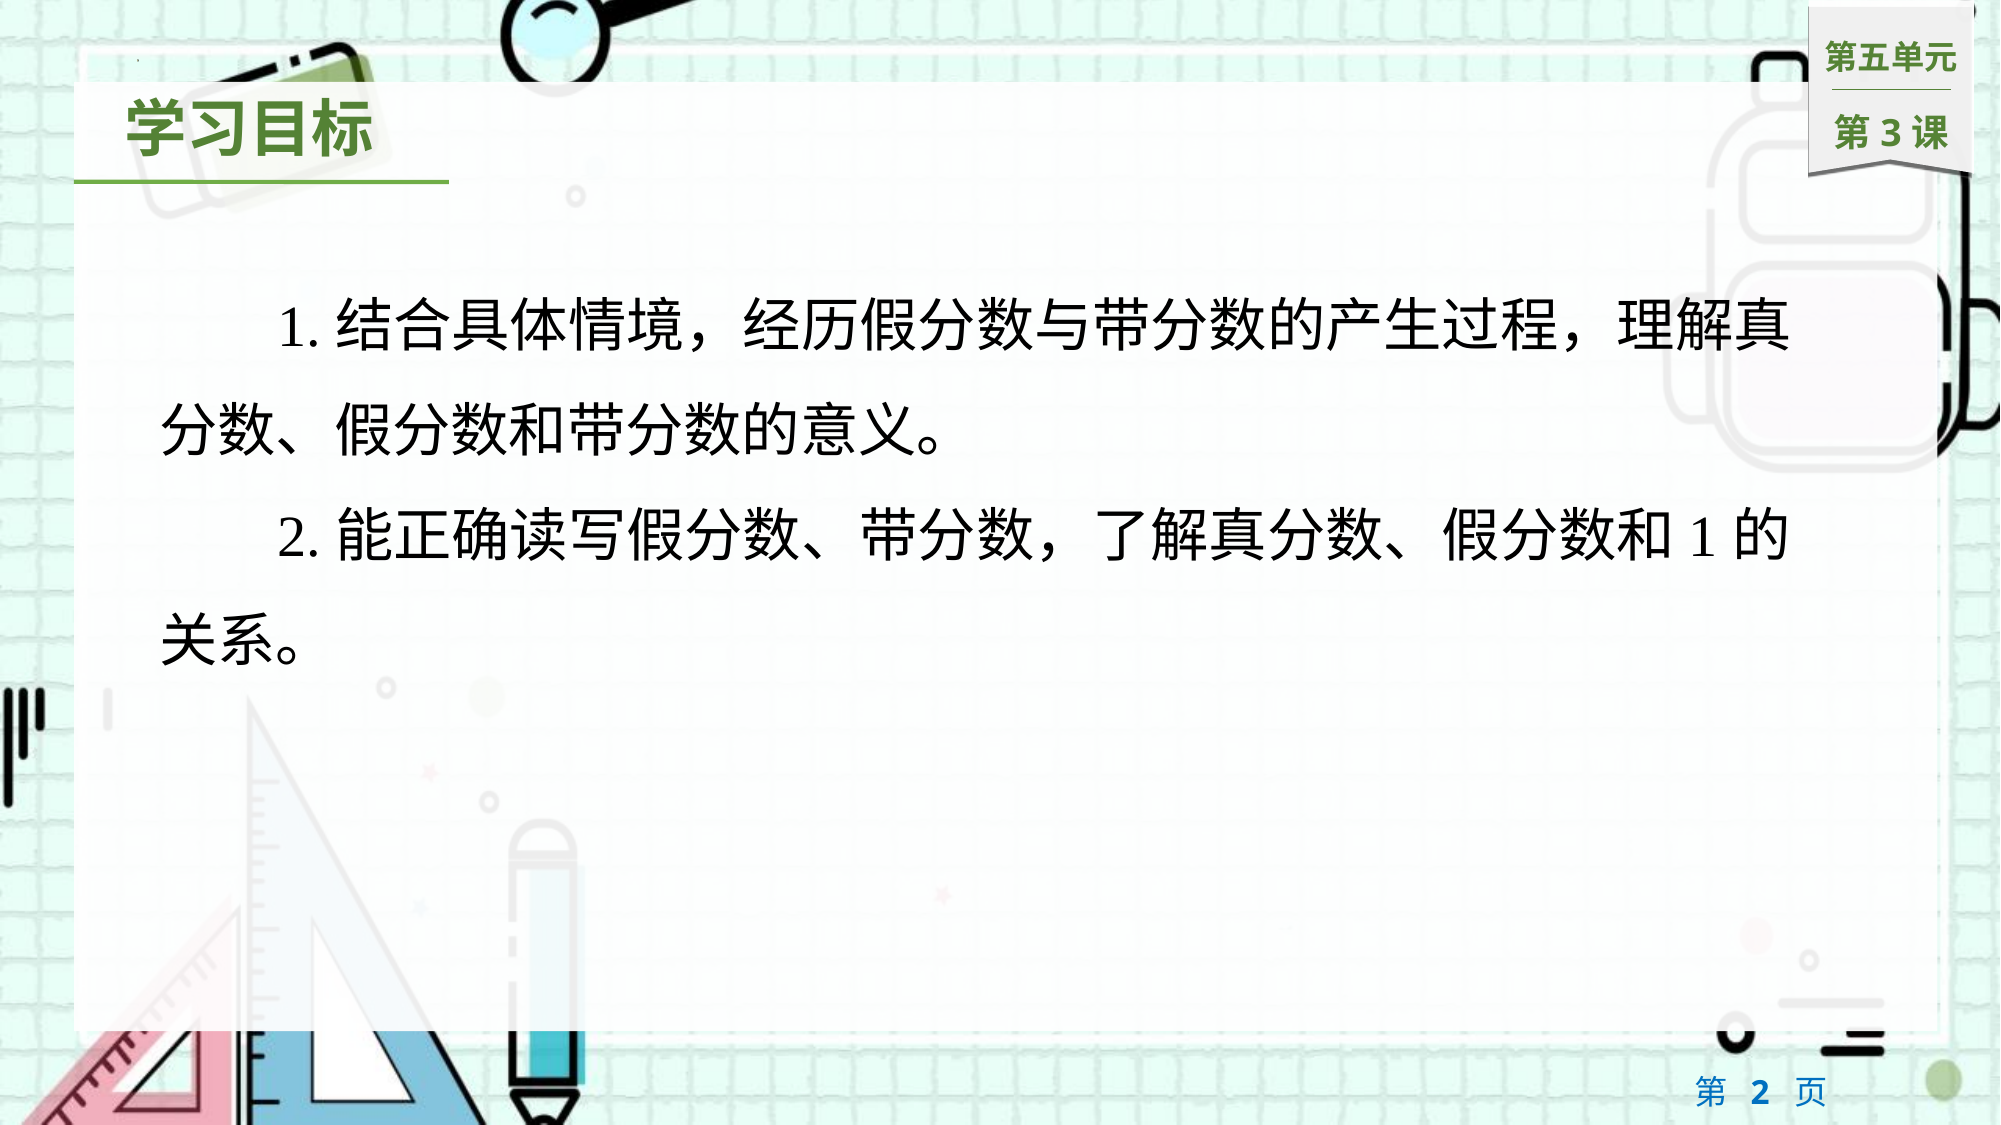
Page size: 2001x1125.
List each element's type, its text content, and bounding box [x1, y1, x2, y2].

picture [1938, 168, 1971, 176]
list 1.结合具体情境，经历假分数与带分数的产生过程，理解真分数、假分数和带分数的意义。 2.能正确读写假分数、带分数，了解真分数、假分数和1的关系。 [144, 246, 1844, 985]
picture [0, 0, 2000, 1125]
